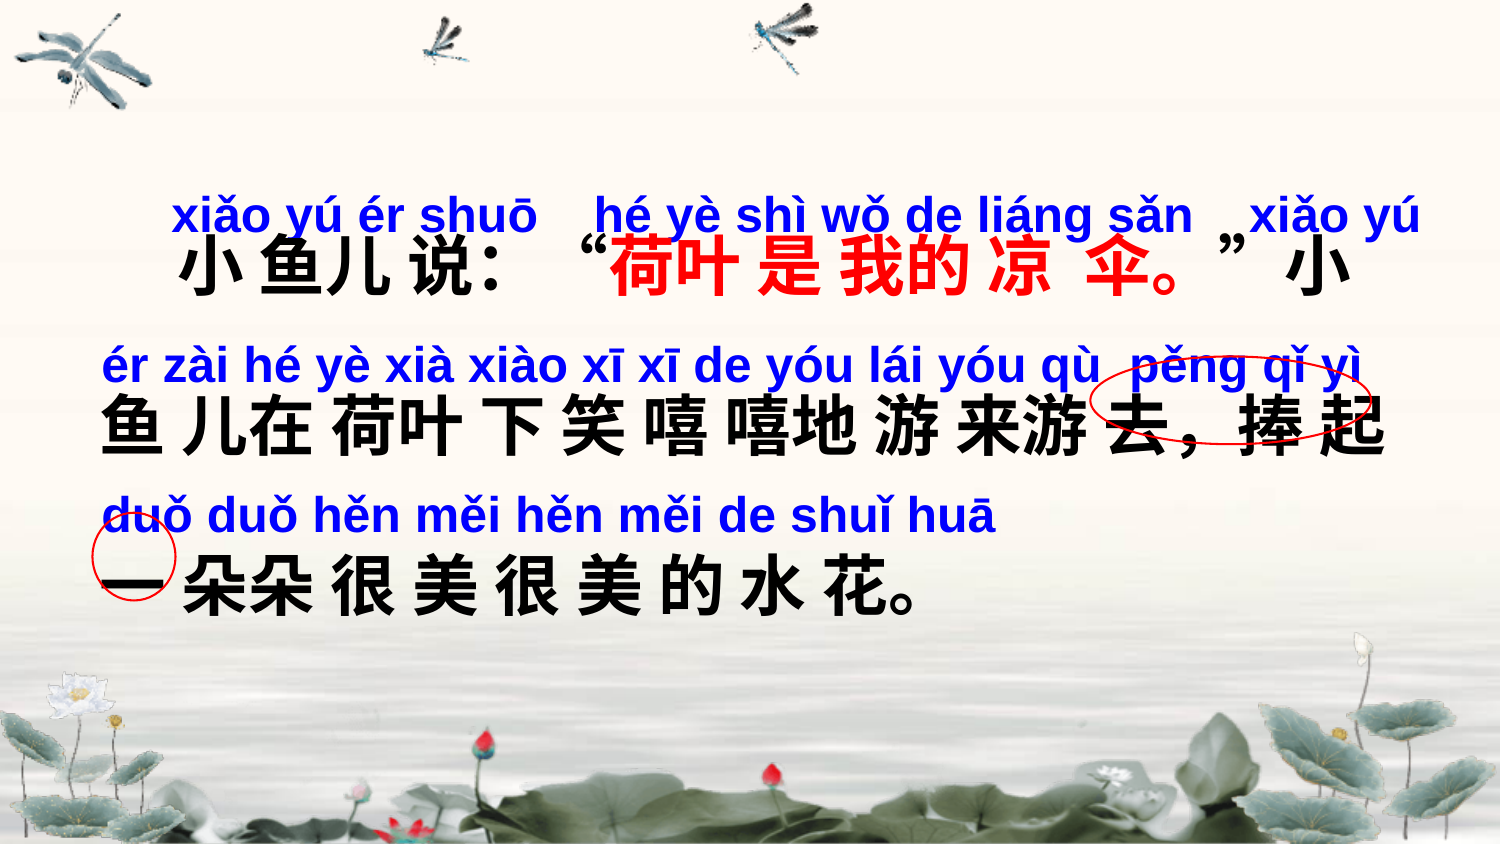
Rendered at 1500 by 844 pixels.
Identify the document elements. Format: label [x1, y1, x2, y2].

text_box [85, 85, 1438, 637]
picture [0, 0, 1500, 844]
